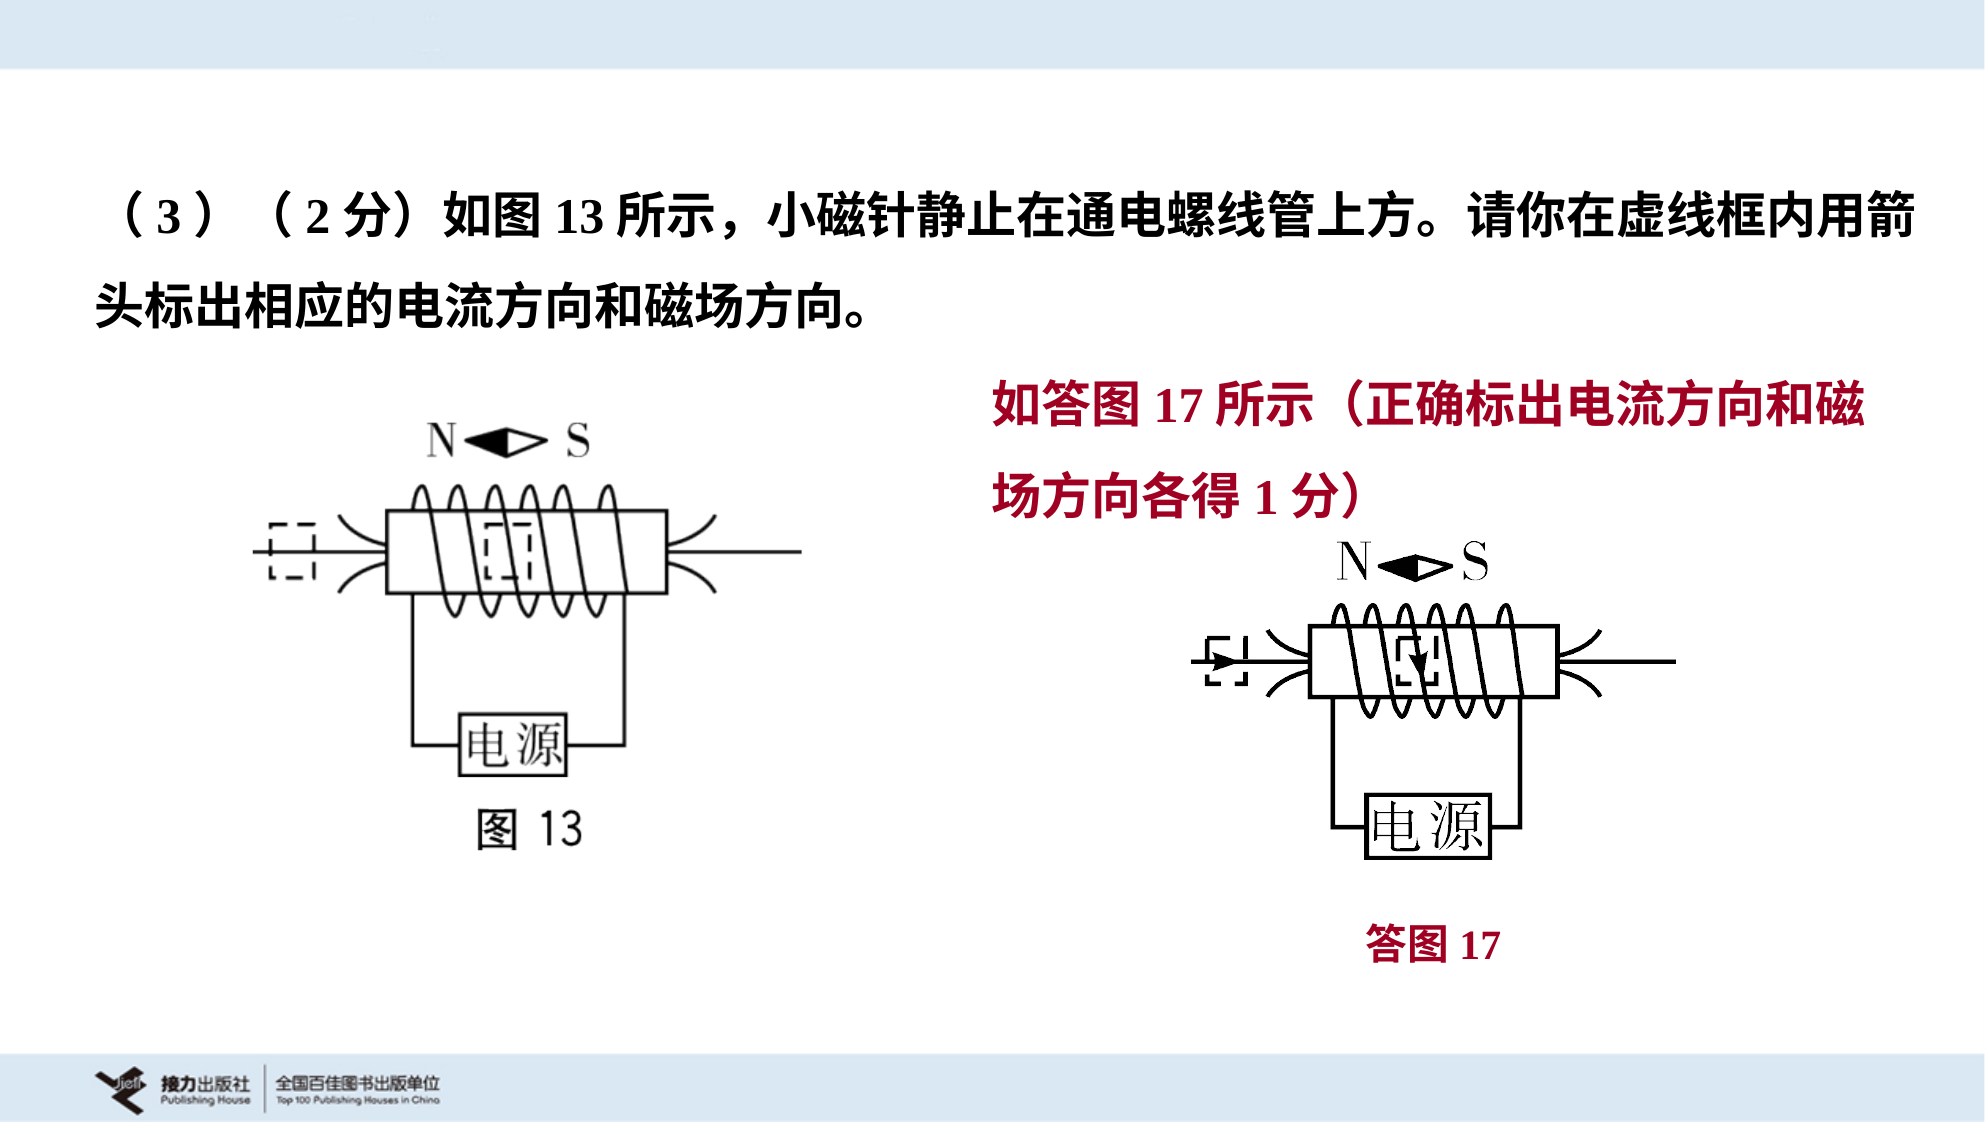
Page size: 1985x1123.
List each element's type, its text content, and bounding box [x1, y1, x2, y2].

picture [0, 0, 1985, 1122]
text_box （3）（2分）如图13所示，小磁针静止在通电螺线管上方。请你在虚线框内用箭 头标出相应的电流方向和磁场方向。 [94, 151, 1892, 335]
text_box 如答图17所示（正确标出电流方向和磁 场方向各得1分） [991, 340, 1890, 525]
text_box 答图17 [1352, 880, 1515, 1028]
